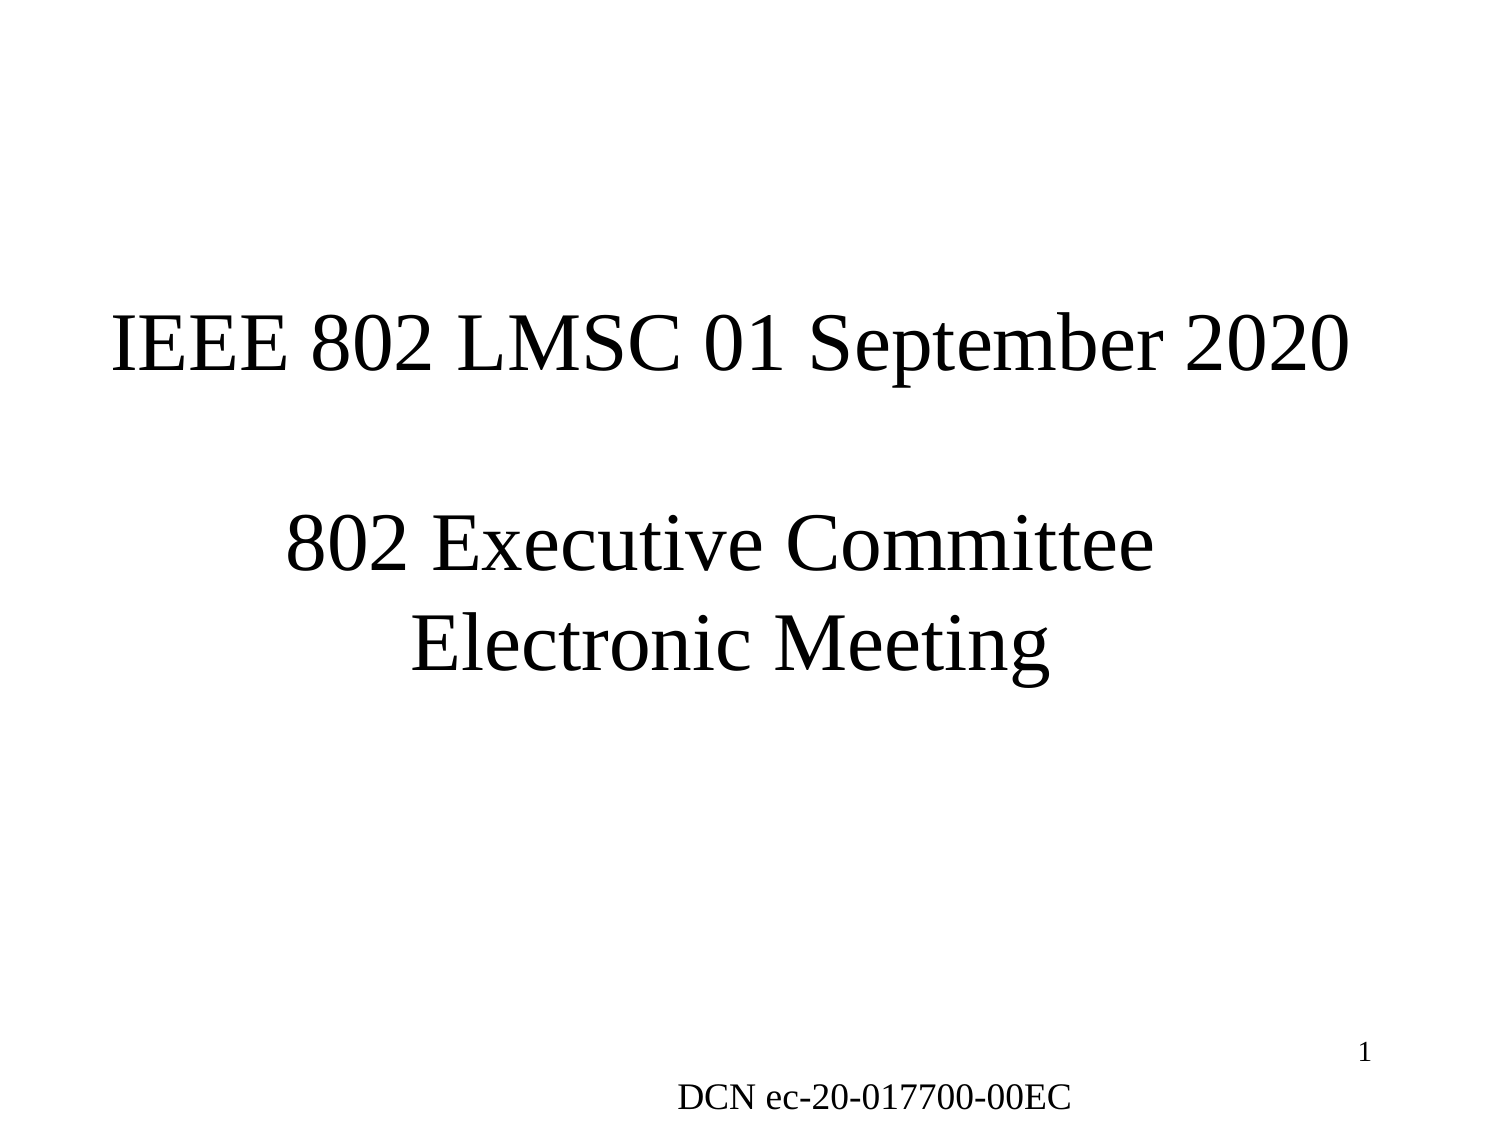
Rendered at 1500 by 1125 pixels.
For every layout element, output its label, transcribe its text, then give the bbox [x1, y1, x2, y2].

text_box DCN ec-20-017700-00EC [662, 1064, 1500, 1125]
title IEEE 802 LMSC 01 September 2020 802 Executive Committee Electronic Meeting [74, 262, 1388, 913]
slide_number 1 [1074, 1024, 1388, 1064]
